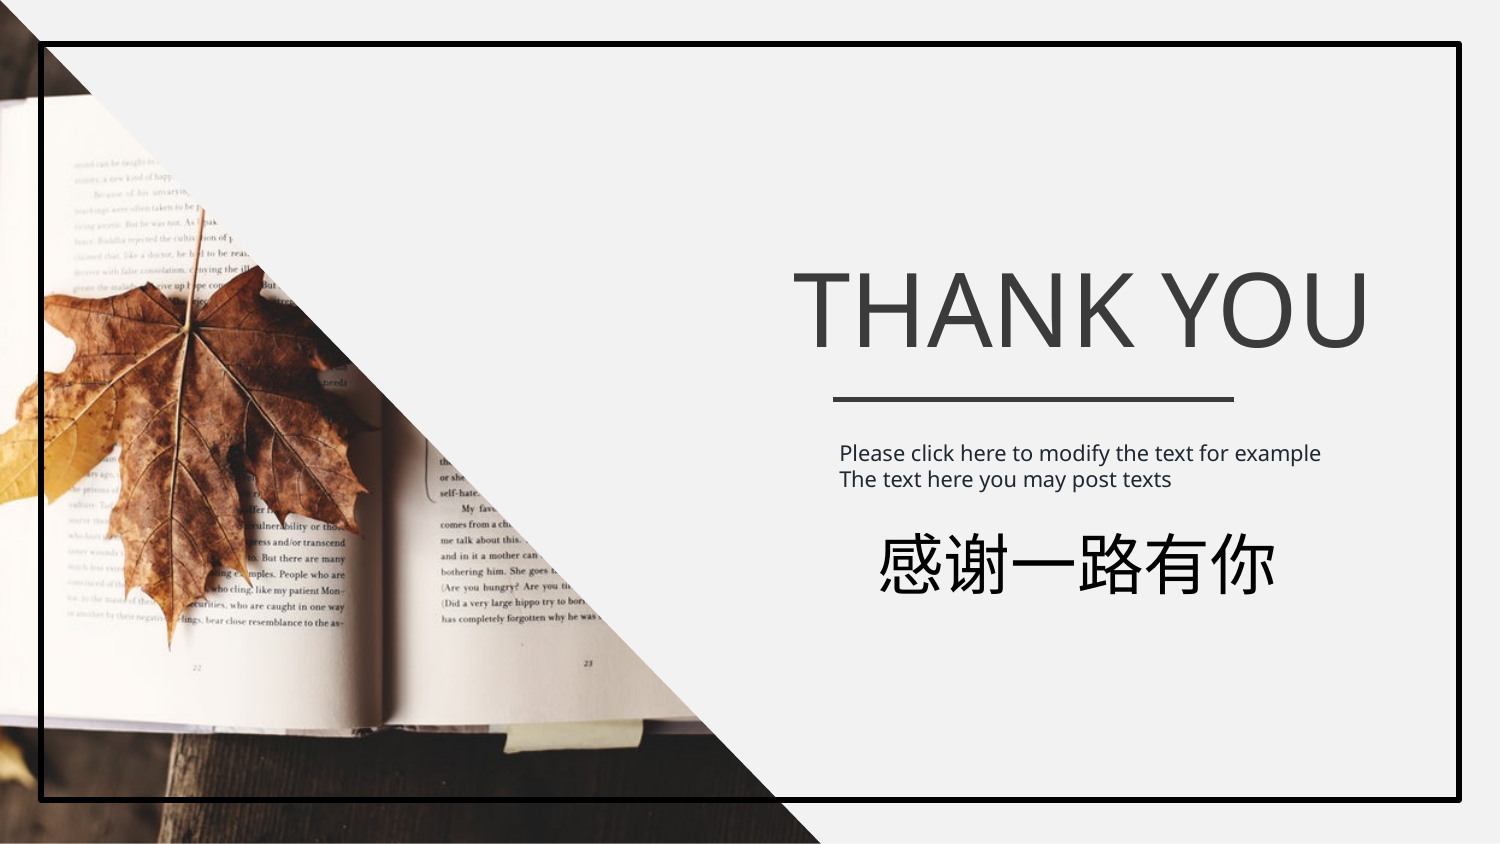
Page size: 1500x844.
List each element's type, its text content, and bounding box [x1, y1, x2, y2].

text_box [0, 0, 823, 844]
text_box [39, 42, 1461, 802]
text_box THANK YOU [560, 237, 1500, 376]
text_box Please click here to modify the text for example The text here you may post texts [824, 431, 1500, 500]
text_box 感谢一路有你 [862, 515, 1293, 610]
